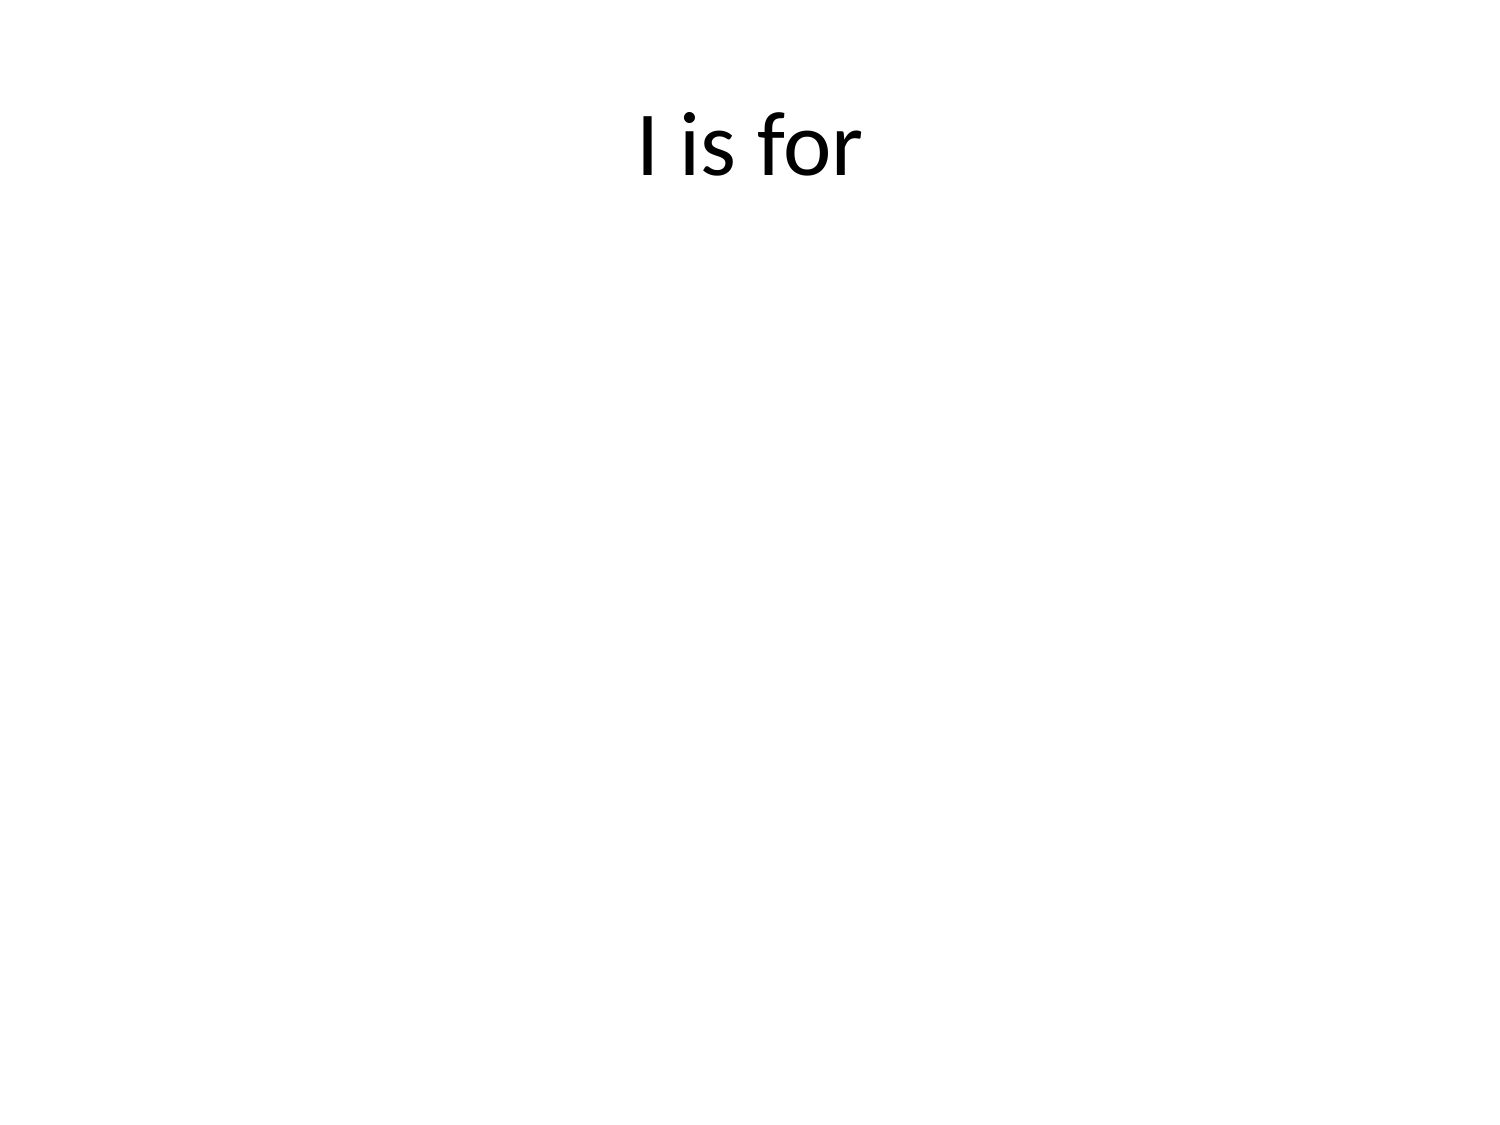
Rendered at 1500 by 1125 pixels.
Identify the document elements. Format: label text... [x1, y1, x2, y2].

title I is for [75, 45, 1425, 233]
